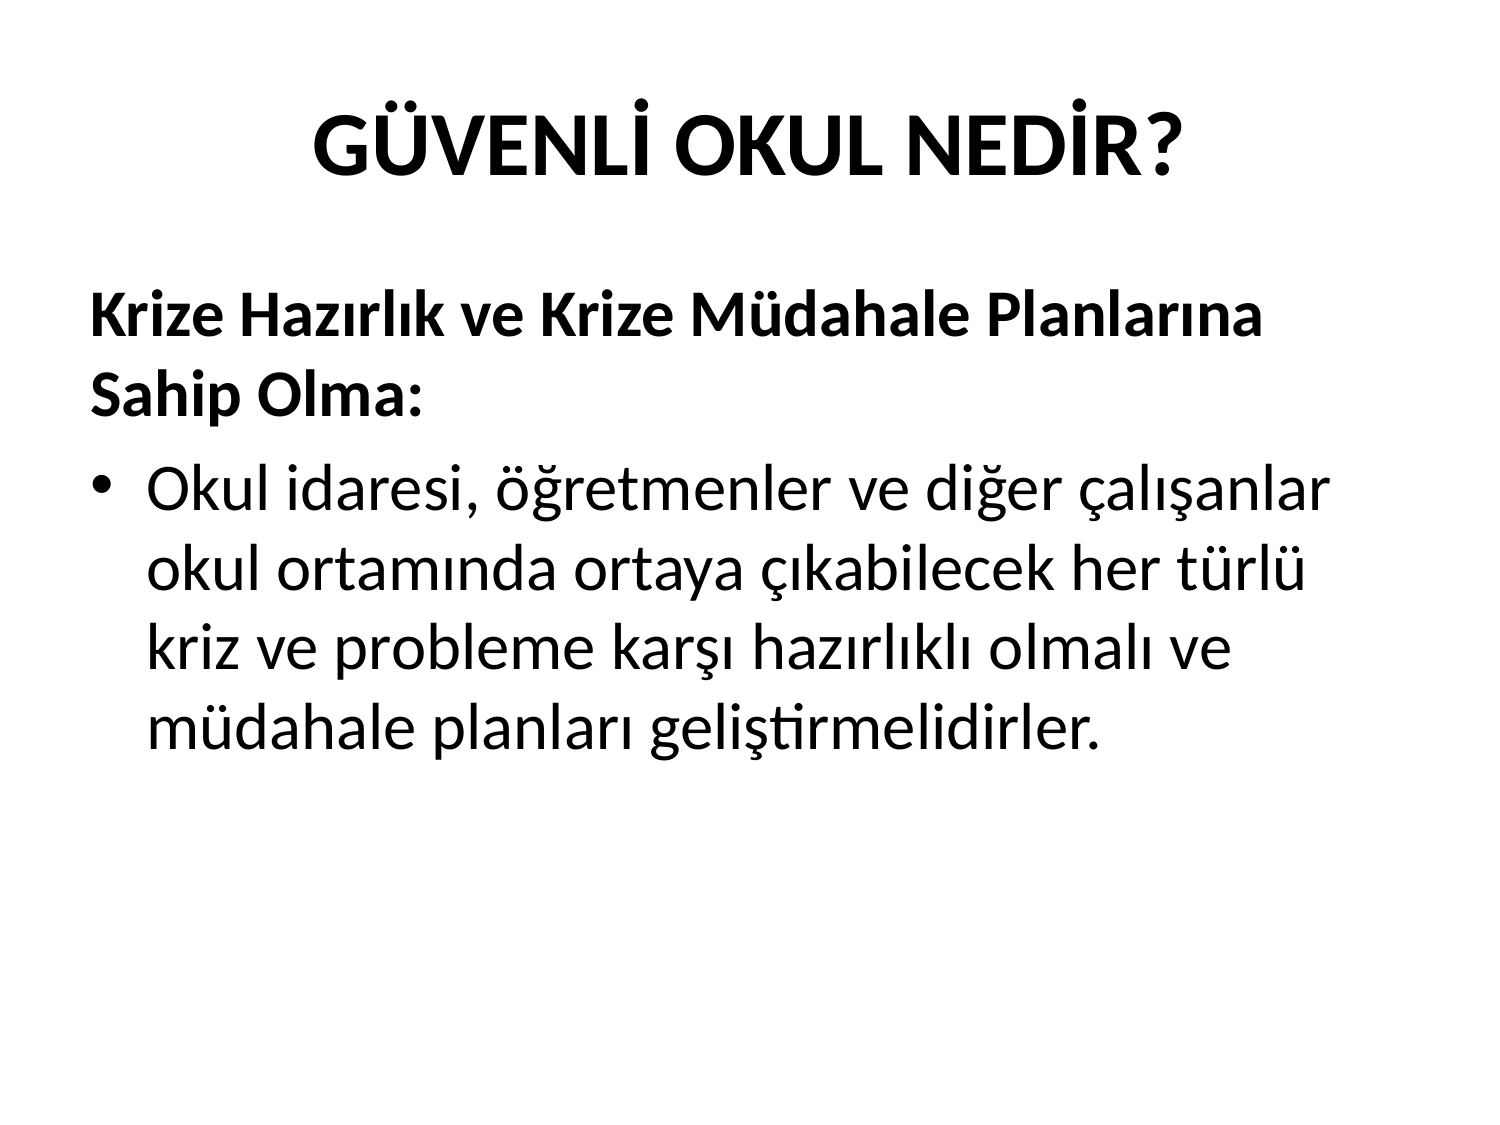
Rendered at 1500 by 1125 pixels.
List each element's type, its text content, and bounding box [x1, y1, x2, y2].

title GÜVENLİ OKUL NEDİR? [75, 45, 1425, 233]
list Krize Hazırlık ve Krize Müdahale Planlarına Sahip Olma: Okul idaresi, öğretmenler ve diğer çalışanlar okul ortamında ortaya çıkabilecek her türlü kriz ve probleme karşı hazırlıklı olmalı ve müdahale planları geliştirmelidirler. [75, 262, 1425, 1005]
